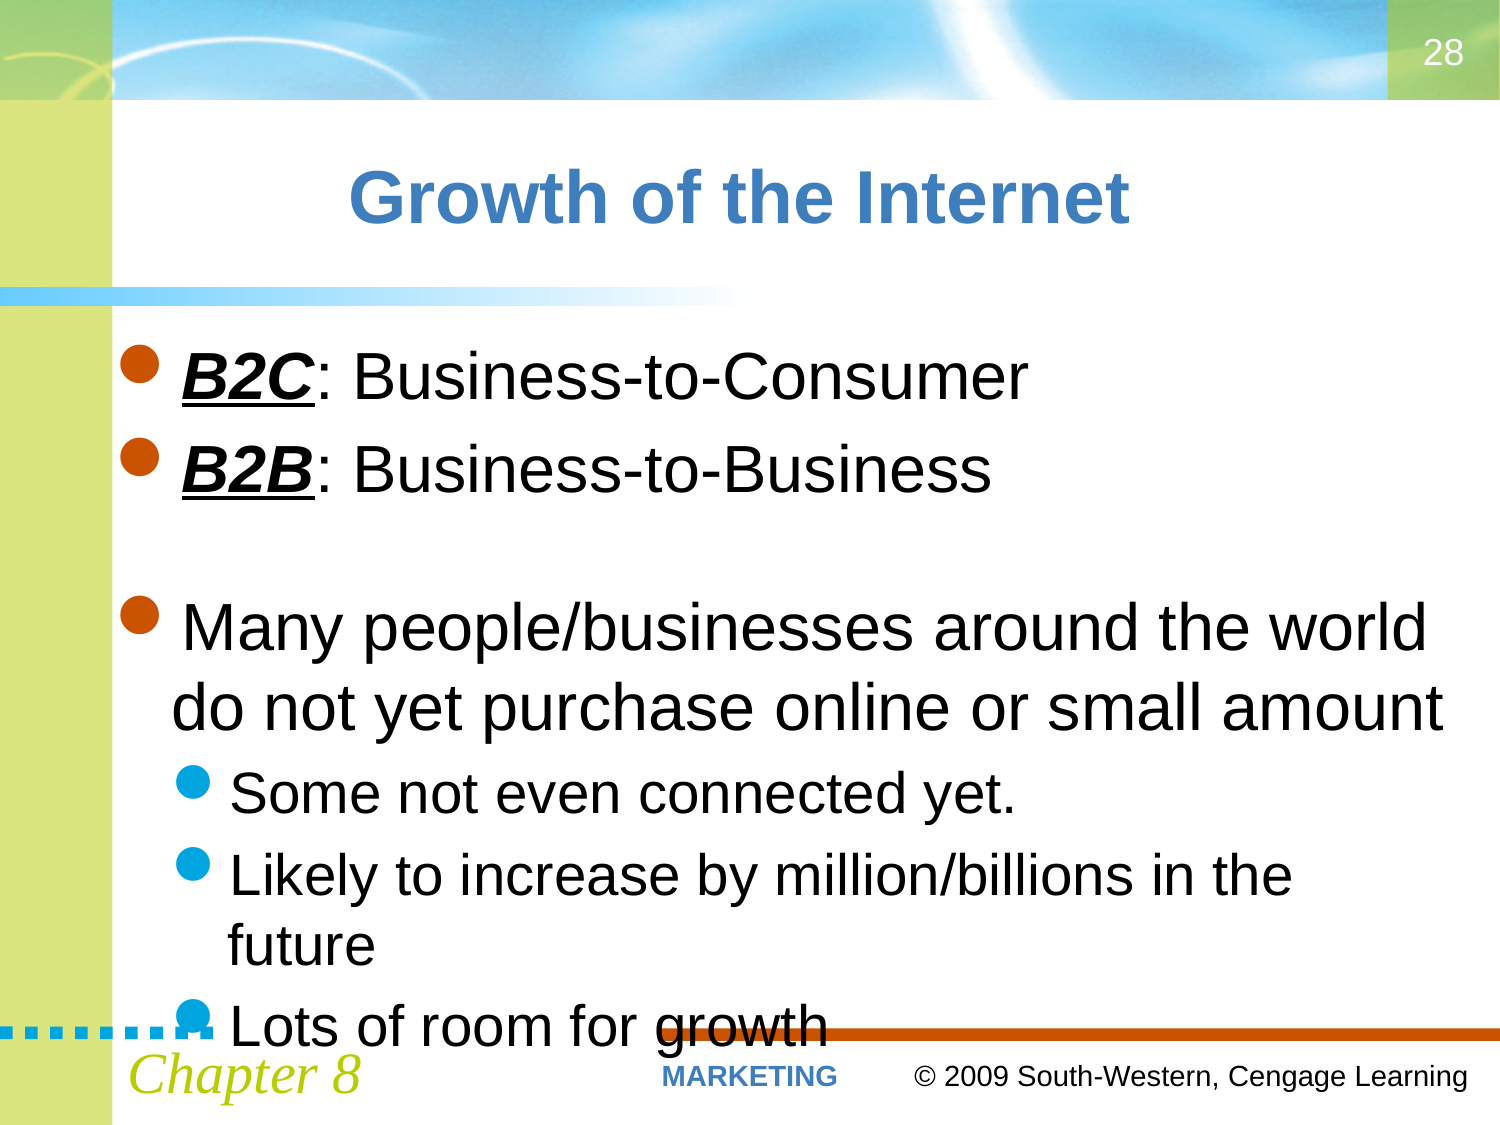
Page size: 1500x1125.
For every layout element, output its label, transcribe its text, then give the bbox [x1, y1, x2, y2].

footer Chapter 8 [112, 1012, 638, 1113]
slide_number 28 [1387, 0, 1500, 101]
title Growth of the Internet [112, 99, 1388, 288]
list B2C: Business-to-Consumer B2B: Business-to-Business Many people/businesses around the world do not yet purchase online or small amount Some not even connected yet. Likely to increase by million/billions in the future Lots of room for growth [99, 324, 1476, 1001]
